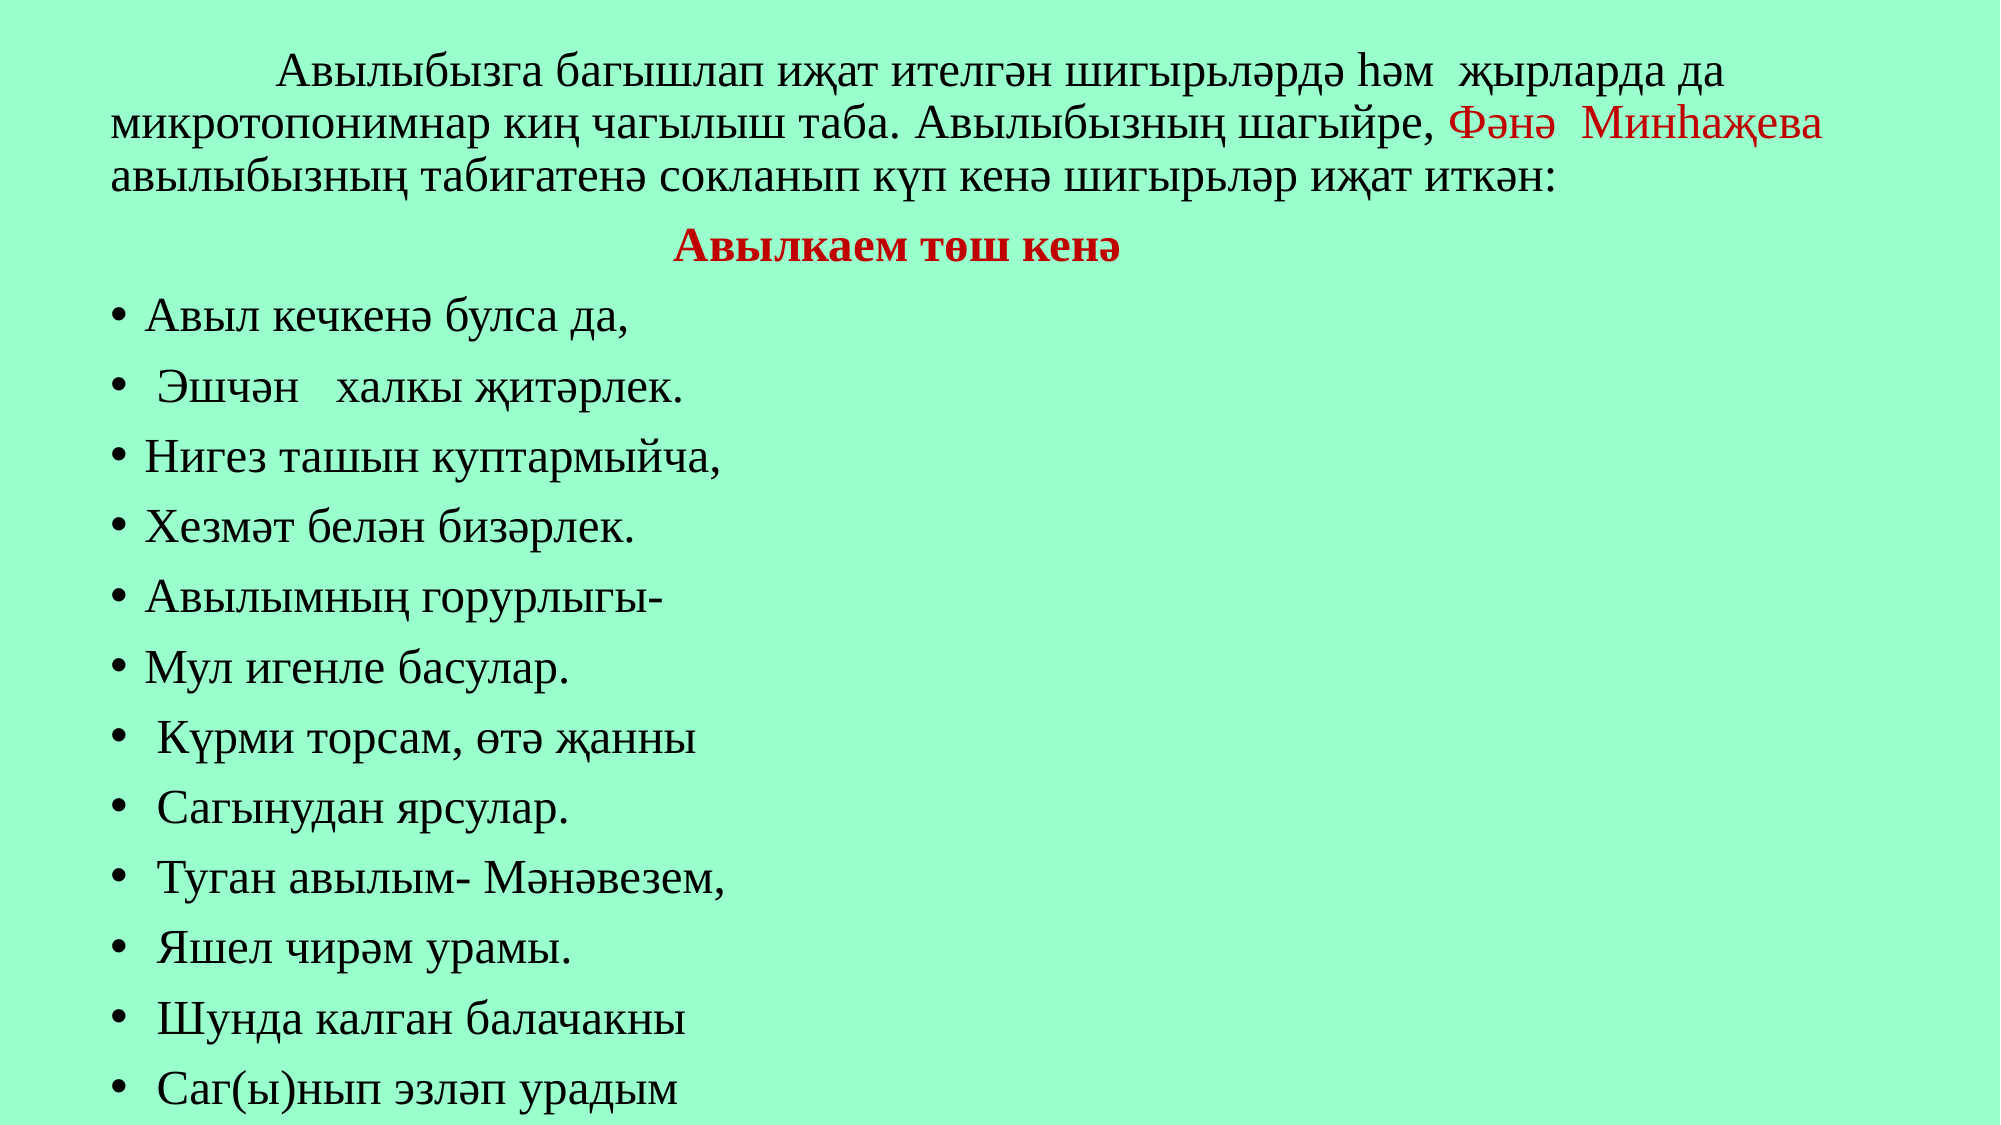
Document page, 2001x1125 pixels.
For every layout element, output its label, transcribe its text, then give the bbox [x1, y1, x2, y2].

list Авылыбызга багышлап иҗат ителгән шигырьләрдә һәм җырларда да микротопонимнар киң чагылыш таба. Авылыбызның шагыйре, Фәнә Минһаҗева авылыбызның табигатенә сокланып күп кенә шигырьләр иҗат иткән: Авылкаем төш кенә Авыл кечкенә булса да, Эшчән халкы җитәрлек. Нигез ташын куптармыйча, Хезмәт белән бизәрлек. Авылымның горурлыгы- Мул игенле басулар. Күрми торсам, өтә җанны Сагынудан ярсулар. Туган авылым- Мәнәвезем, Яшел чирәм урамы. Шунда калган балачакны Саг(ы)нып эзләп урадым [95, 36, 1932, 1125]
